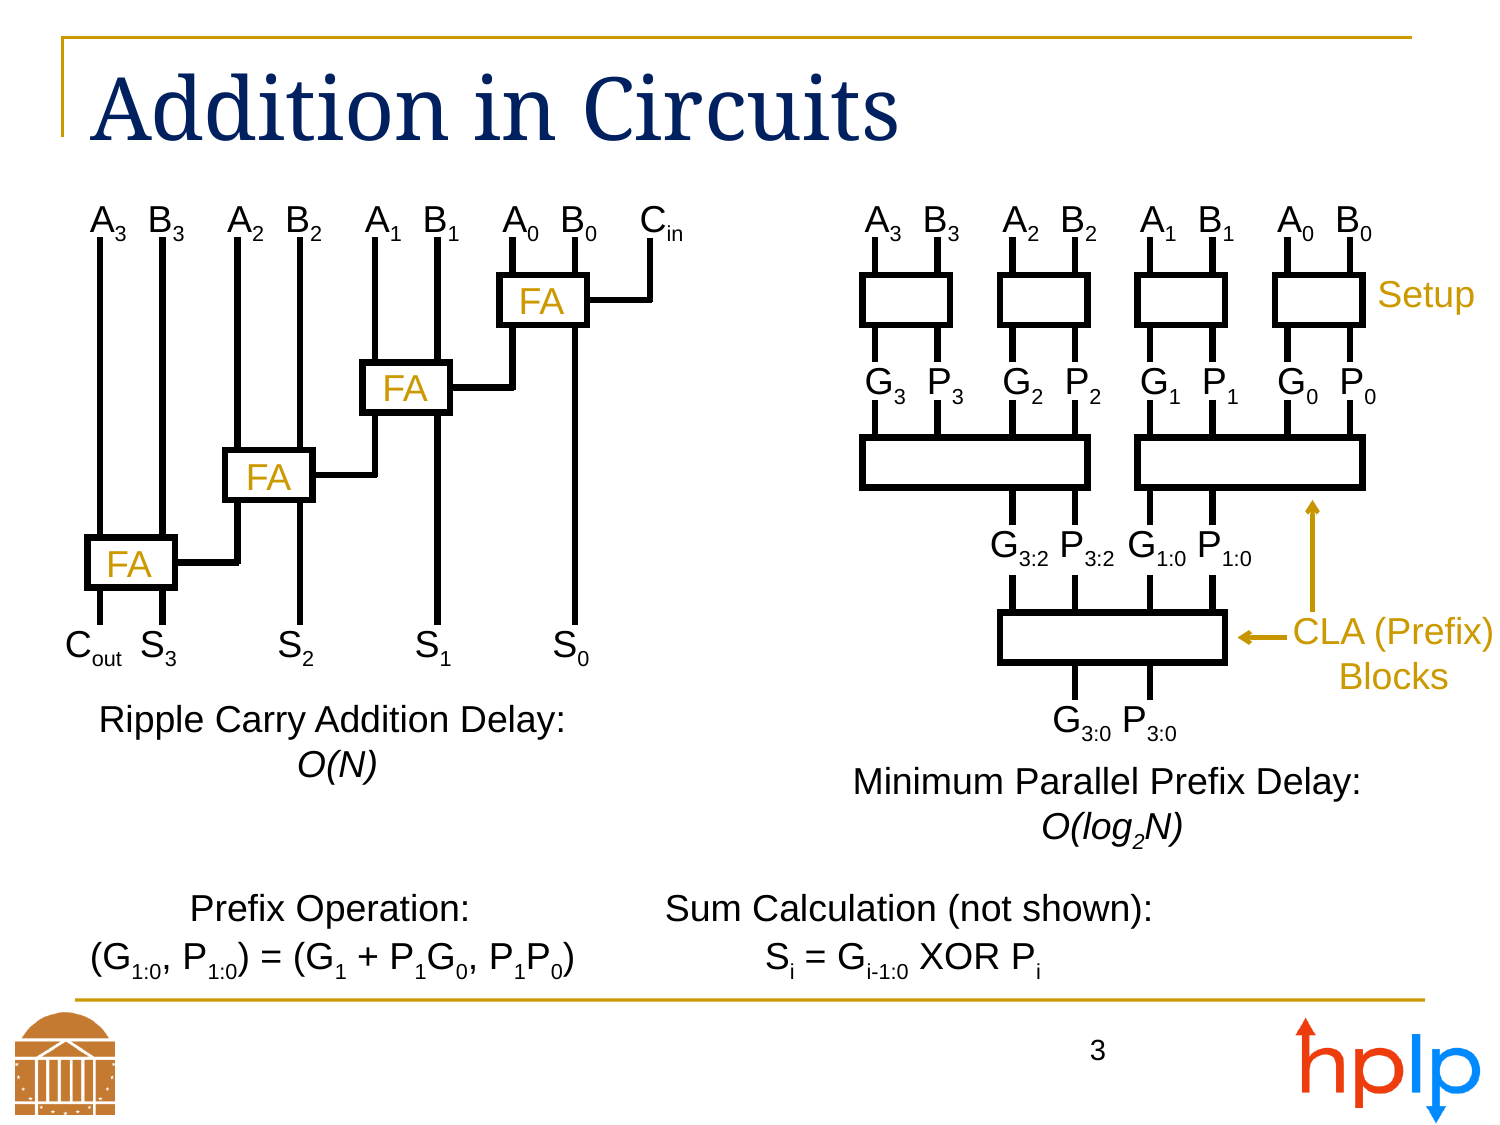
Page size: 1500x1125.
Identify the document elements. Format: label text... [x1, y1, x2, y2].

text_box [860, 273, 952, 327]
picture [1257, 999, 1500, 1125]
text_box [497, 273, 503, 327]
text_box Prefix Operation: [174, 876, 550, 937]
title Addition in Circuits [74, 45, 1426, 233]
text_box A1 B1 [349, 187, 487, 254]
text_box Sum Calculation (not shown): [649, 876, 1175, 937]
text_box Minimum Parallel Prefix Delay: O(log2N) [812, 749, 1413, 861]
text_box Si = Gi-1:0 XOR Pi [750, 937, 1075, 991]
text_box CLA (Prefix) Blocks [1274, 599, 1500, 705]
text_box [998, 610, 1227, 665]
text_box A0 B0 [1262, 187, 1400, 254]
text_box G3:2 P3:2 [975, 512, 1112, 579]
text_box A0 B0 [487, 187, 624, 254]
text_box Ripple Carry Addition Delay: O(N) [37, 687, 638, 793]
text_box A1 B1 [1124, 187, 1262, 254]
text_box G3 P3 [849, 349, 987, 416]
text_box S0 [537, 612, 613, 679]
text_box A3 B3 [74, 187, 212, 254]
text_box [998, 273, 1089, 327]
text_box G3:0 P3:0 [1037, 687, 1213, 749]
text_box [223, 448, 231, 502]
text_box S2 [262, 612, 338, 679]
text_box A3 B3 [849, 187, 987, 254]
text_box S3 [150, 612, 200, 679]
text_box [1135, 273, 1227, 327]
text_box [85, 535, 91, 590]
text_box [1135, 435, 1364, 490]
text_box Cin [624, 187, 713, 254]
text_box G1:0 P1:0 [1112, 512, 1288, 579]
text_box Setup [1362, 262, 1500, 323]
text_box [1273, 273, 1364, 327]
text_box G0 P0 [1262, 349, 1400, 416]
text_box S1 [399, 612, 475, 679]
text_box FA [91, 532, 192, 593]
text_box FA [367, 356, 468, 417]
text_box FA [231, 445, 331, 506]
slide_number 3 [1074, 1024, 1425, 1100]
text_box [360, 360, 367, 415]
text_box A2 B2 [212, 187, 349, 254]
text_box Cout [50, 612, 150, 679]
text_box G2 P2 [987, 349, 1124, 416]
text_box [860, 435, 1089, 490]
text_box G1 P1 [1124, 349, 1262, 416]
text_box A2 B2 [987, 187, 1124, 254]
picture [15, 1012, 115, 1115]
text_box (G1:0, P1:0) = (G1 + P1G0, P1P0) [74, 924, 613, 991]
text_box FA [503, 269, 604, 330]
